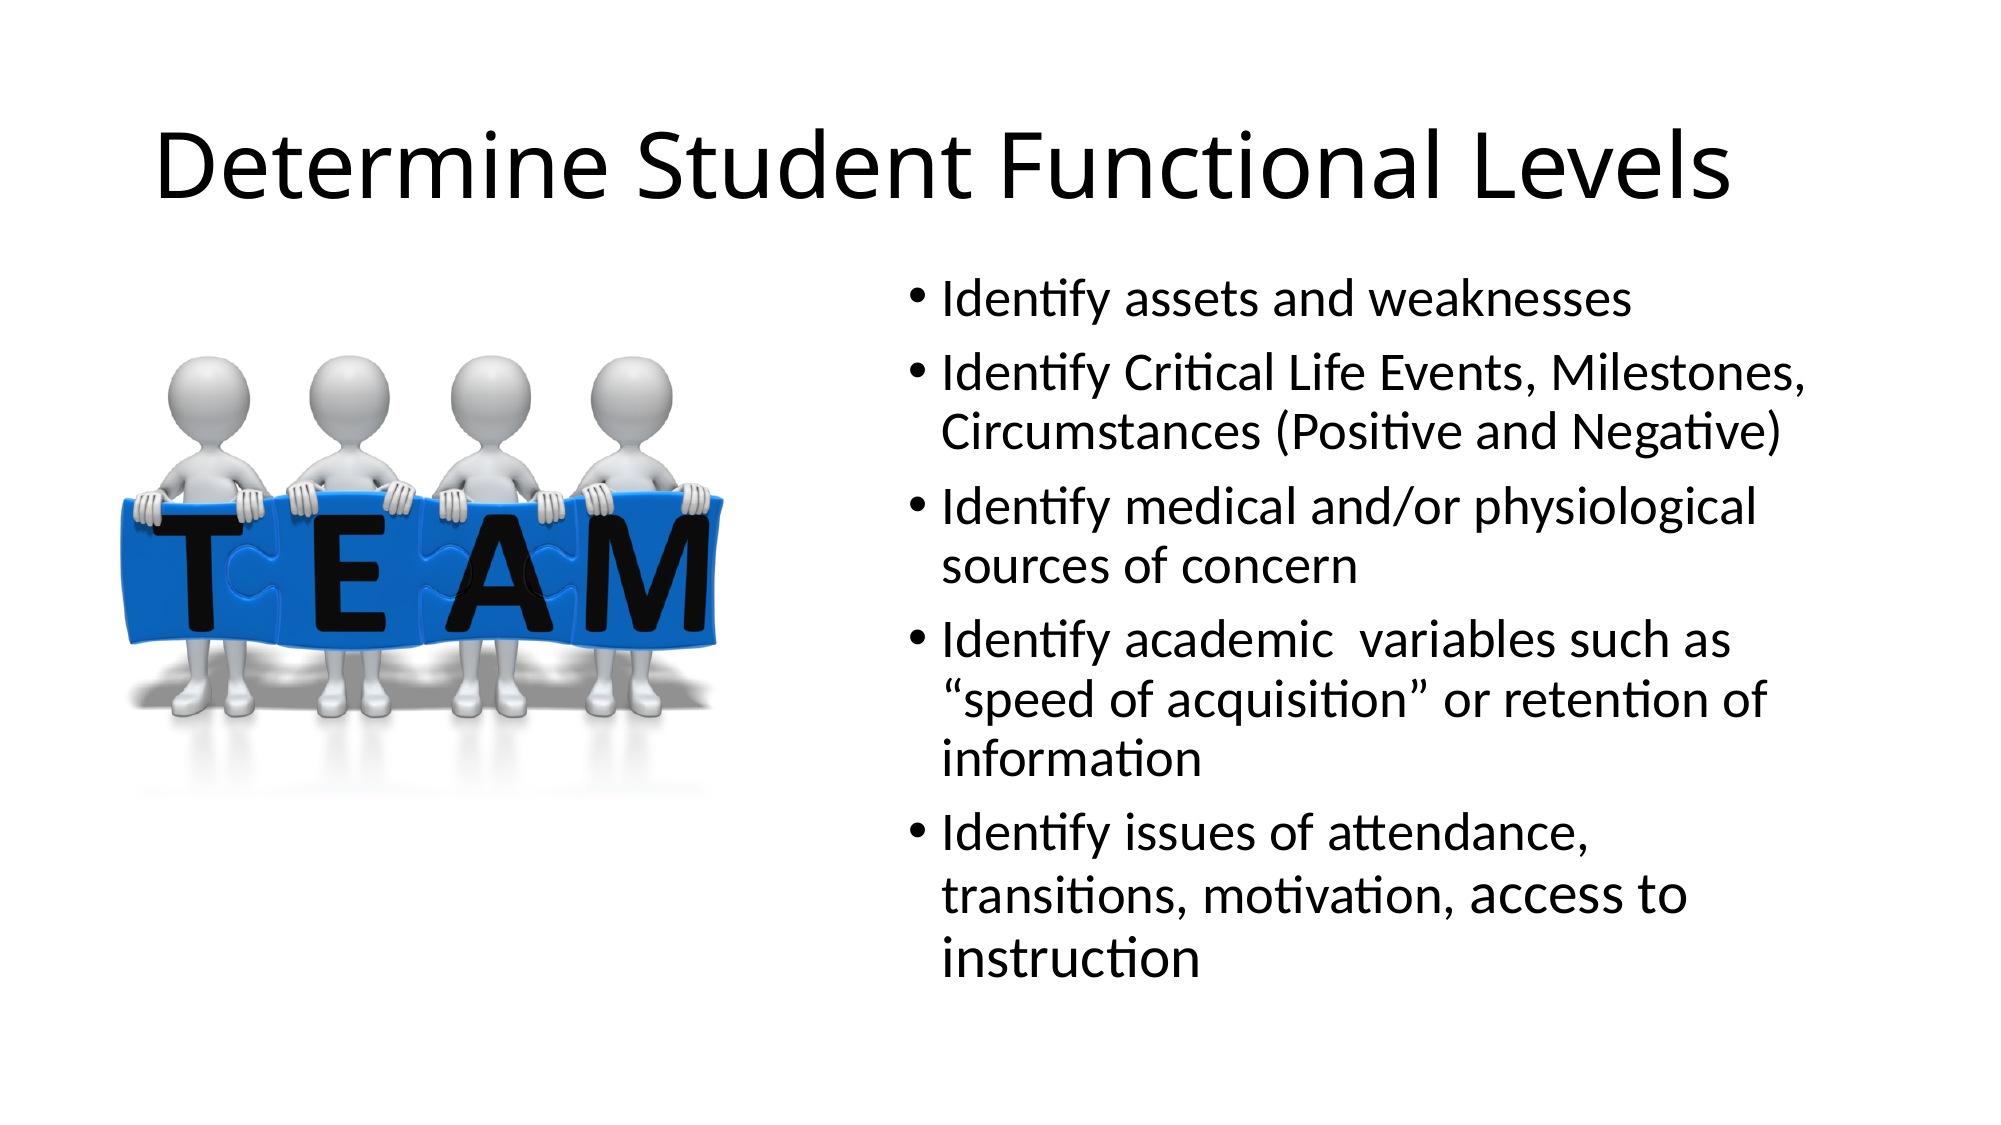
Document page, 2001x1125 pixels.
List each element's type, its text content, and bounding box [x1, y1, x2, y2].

title Determine Student Functional Levels [137, 59, 1863, 278]
picture [101, 314, 739, 801]
list Identify assets and weaknesses Identify Critical Life Events, Milestones, Circumstances (Positive and Negative) Identify medical and/or physiological sources of concern Identify academic variables such as “speed of acquisition” or retention of information Identify issues of attendance, transitions, motivation, access to instruction [893, 211, 1870, 1007]
